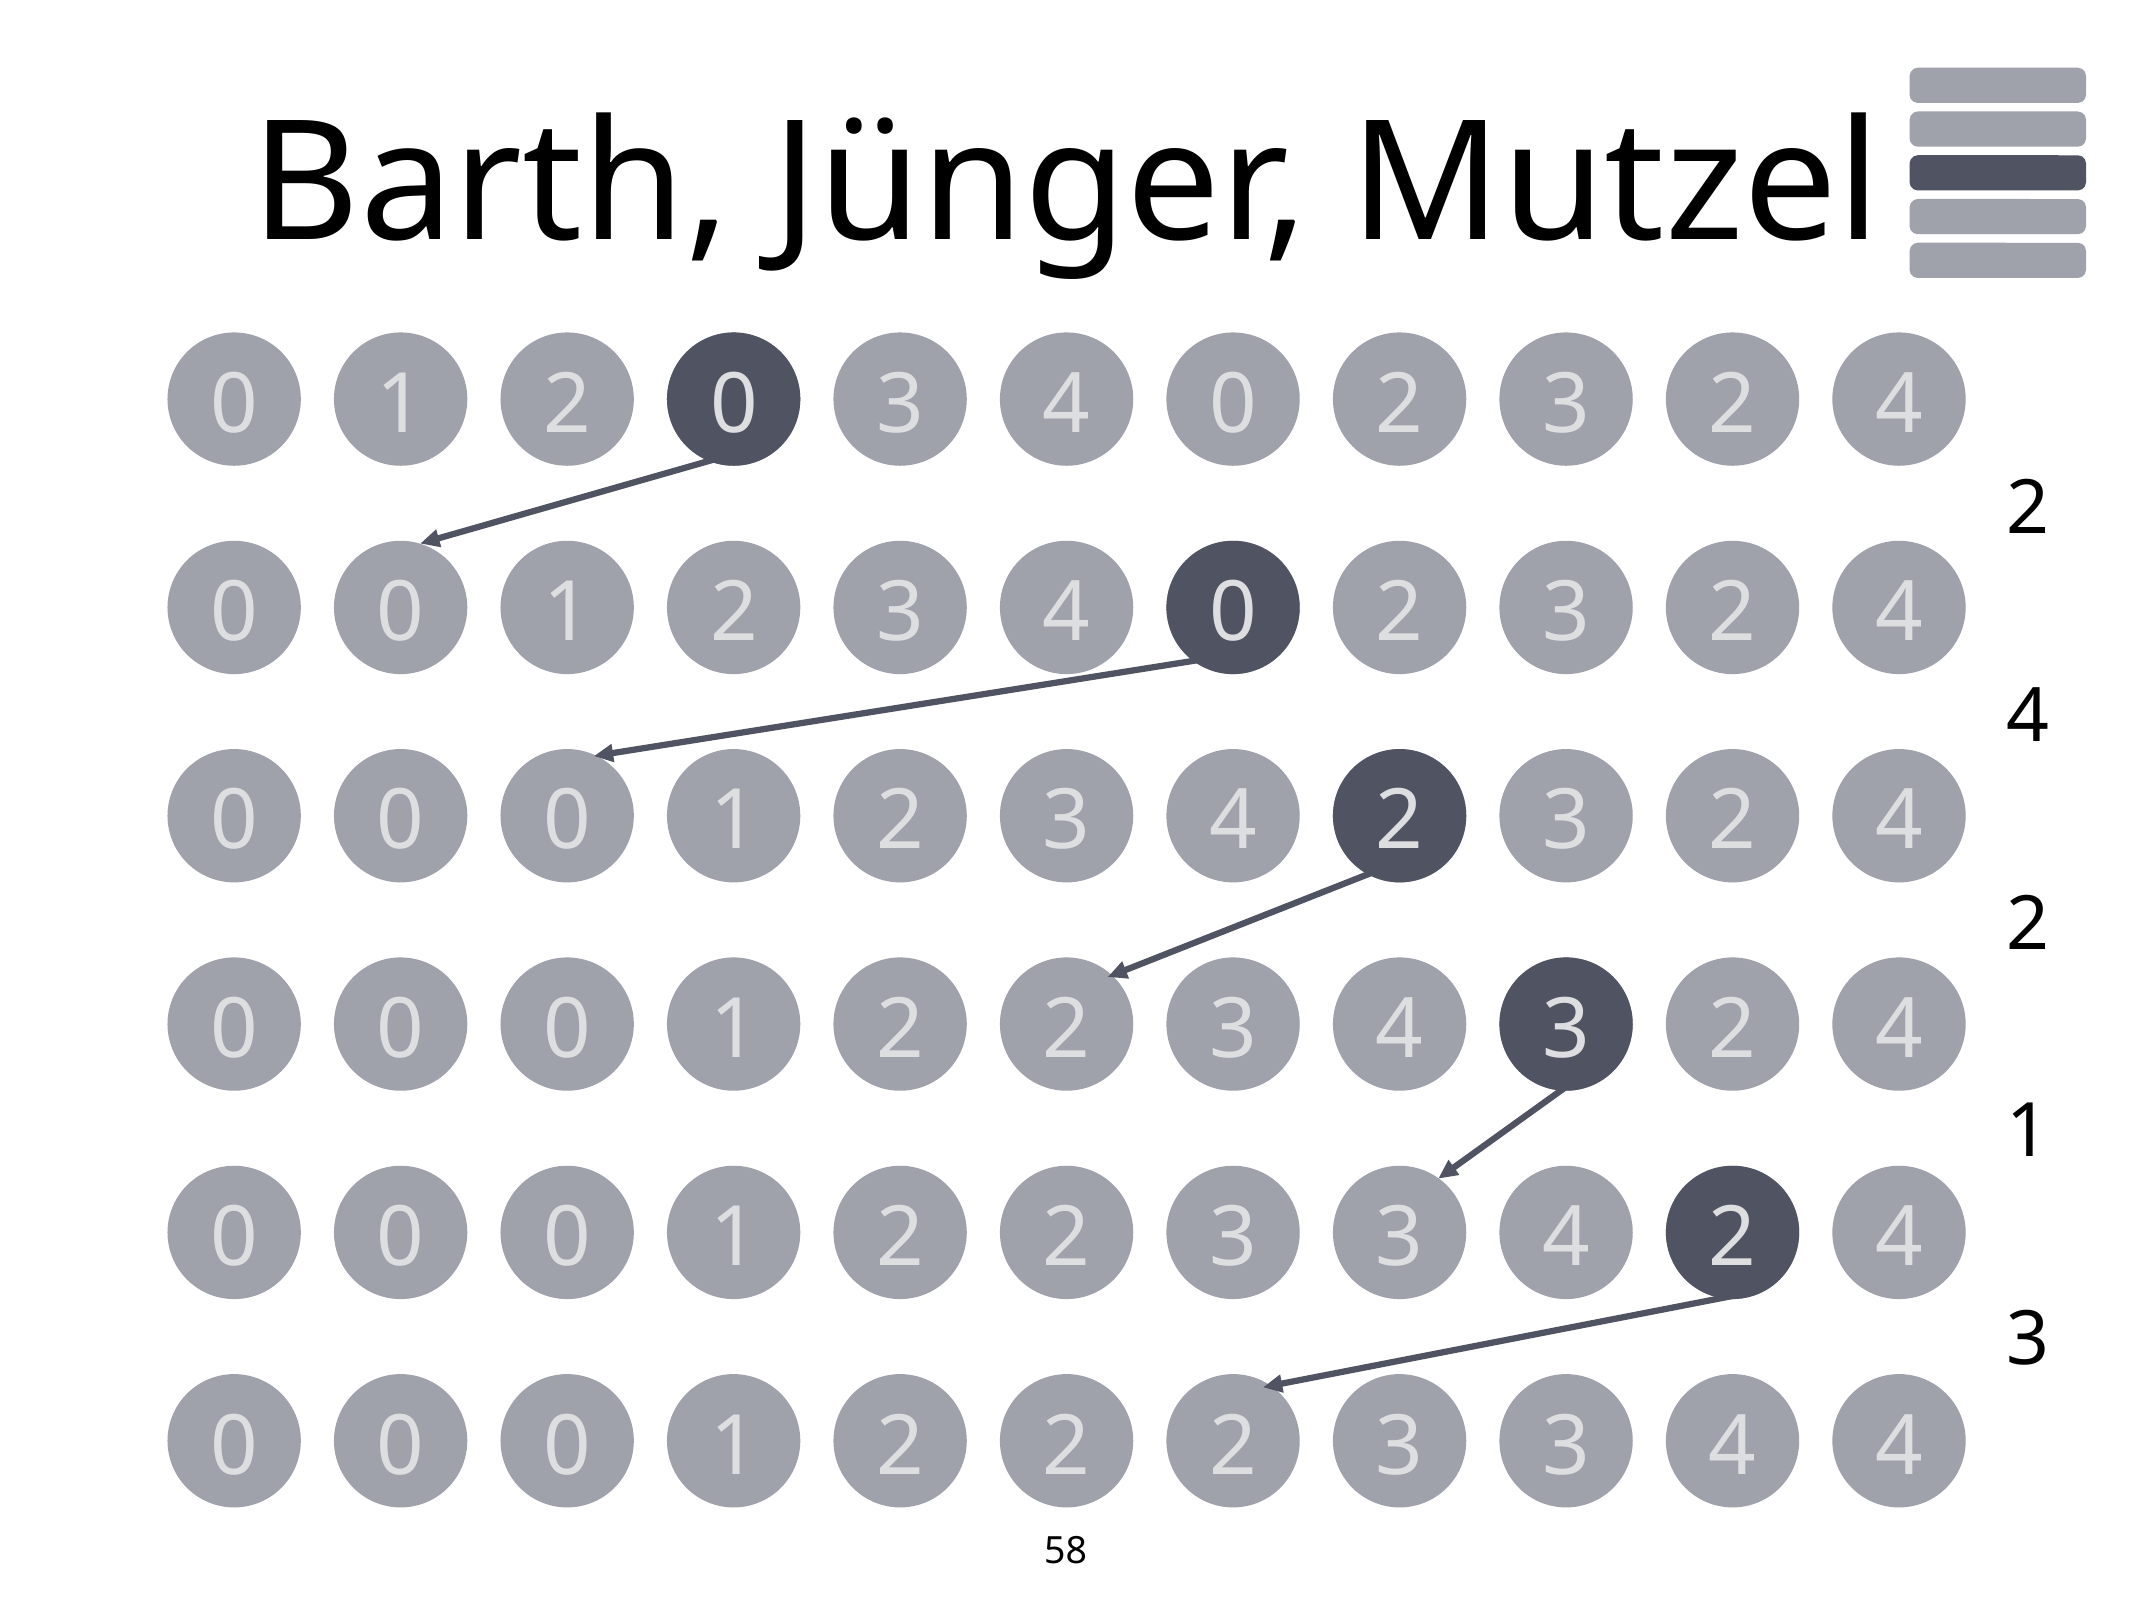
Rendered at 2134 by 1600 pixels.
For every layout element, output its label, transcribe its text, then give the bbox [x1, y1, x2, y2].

text_box 2 [1998, 450, 2058, 557]
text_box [167, 748, 1966, 883]
text_box 3 [1998, 1281, 2058, 1388]
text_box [167, 332, 1966, 466]
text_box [167, 1165, 1966, 1300]
text_box 2 [1998, 865, 2058, 973]
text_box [167, 957, 1966, 1091]
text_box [167, 540, 1966, 675]
title Barth, Jünger, Mutzel [155, 0, 1978, 351]
text_box 1 [1998, 1073, 2058, 1181]
text_box 4 [1998, 658, 2058, 765]
slide_number 58 [1034, 1517, 1097, 1581]
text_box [167, 1373, 1966, 1508]
